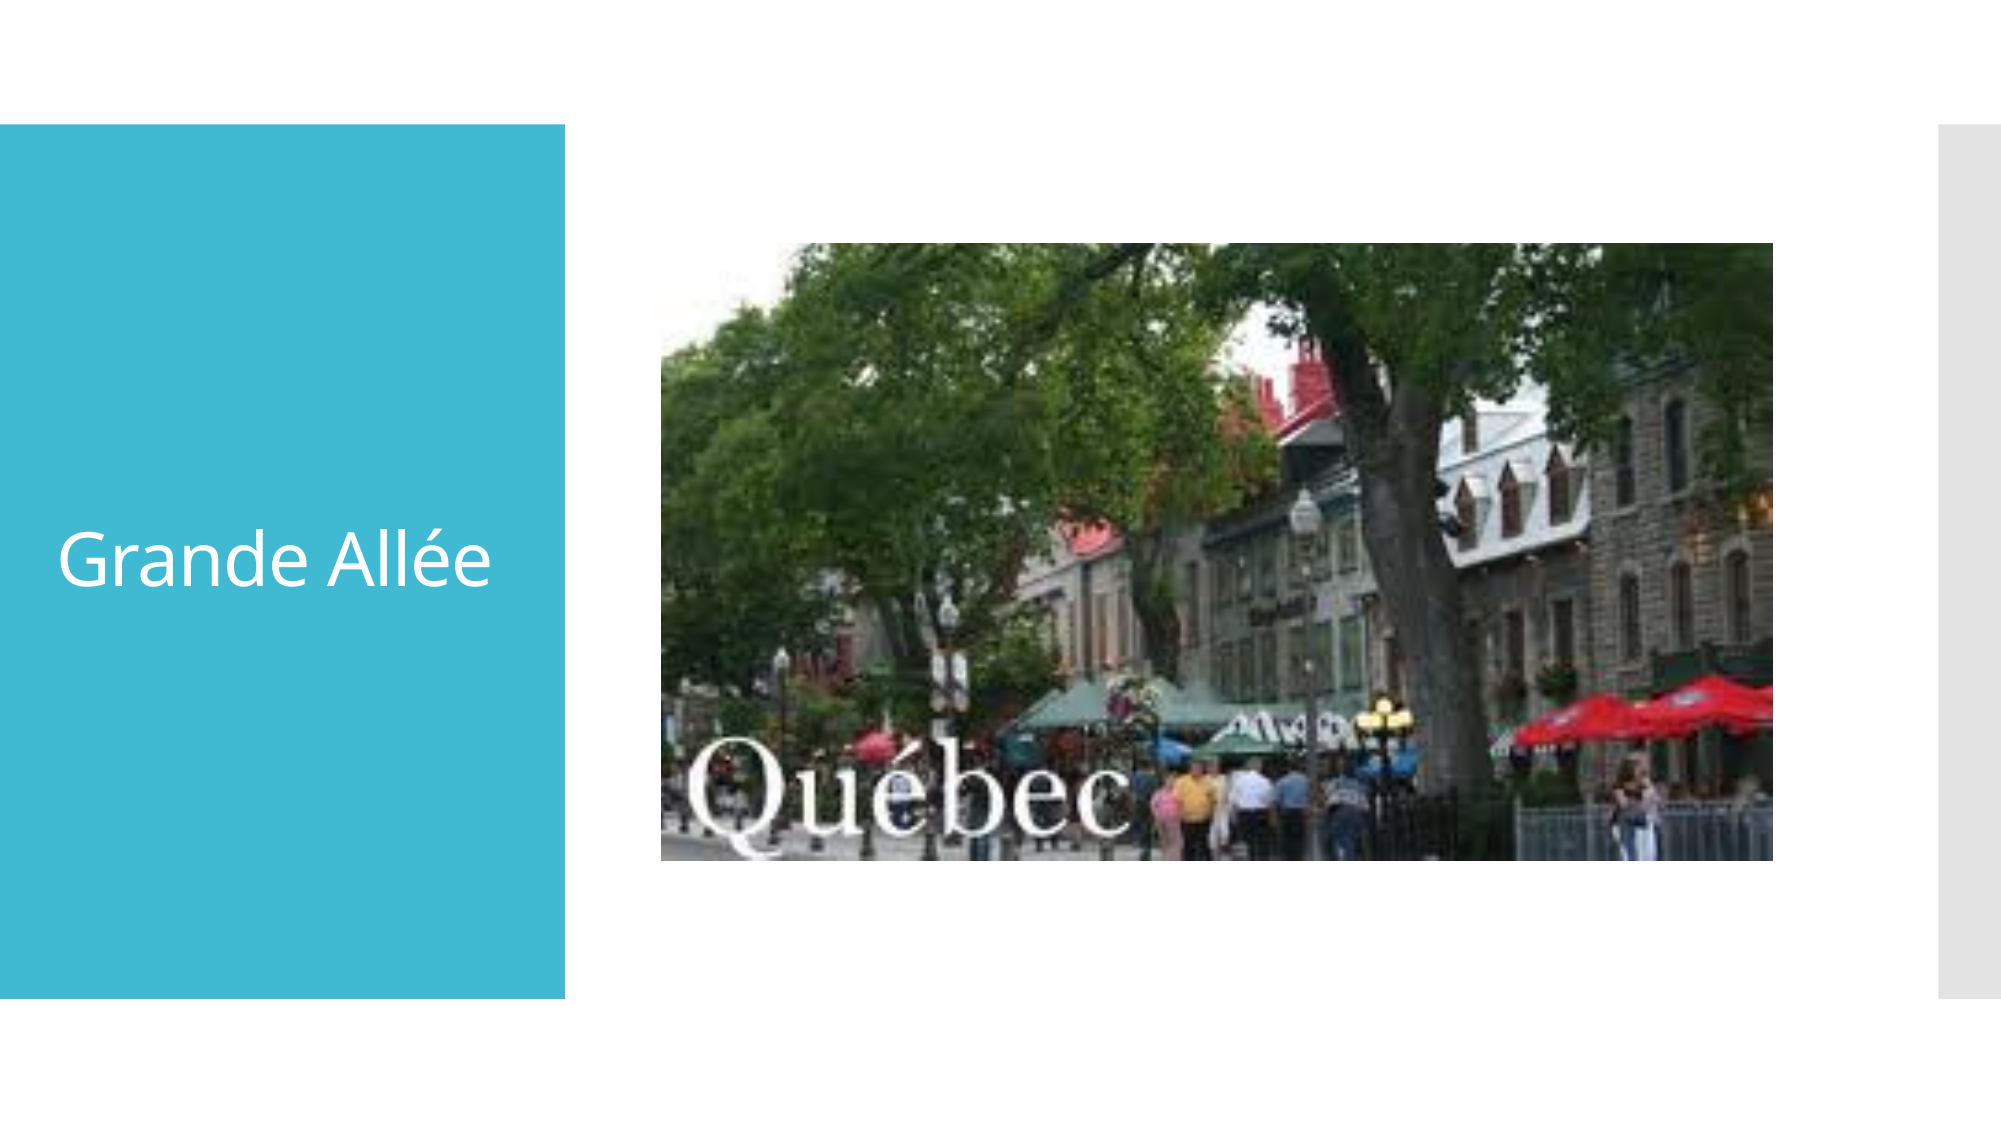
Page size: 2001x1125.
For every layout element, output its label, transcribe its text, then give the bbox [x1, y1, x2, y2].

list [661, 243, 1773, 861]
title Grande Allée [41, 184, 525, 940]
